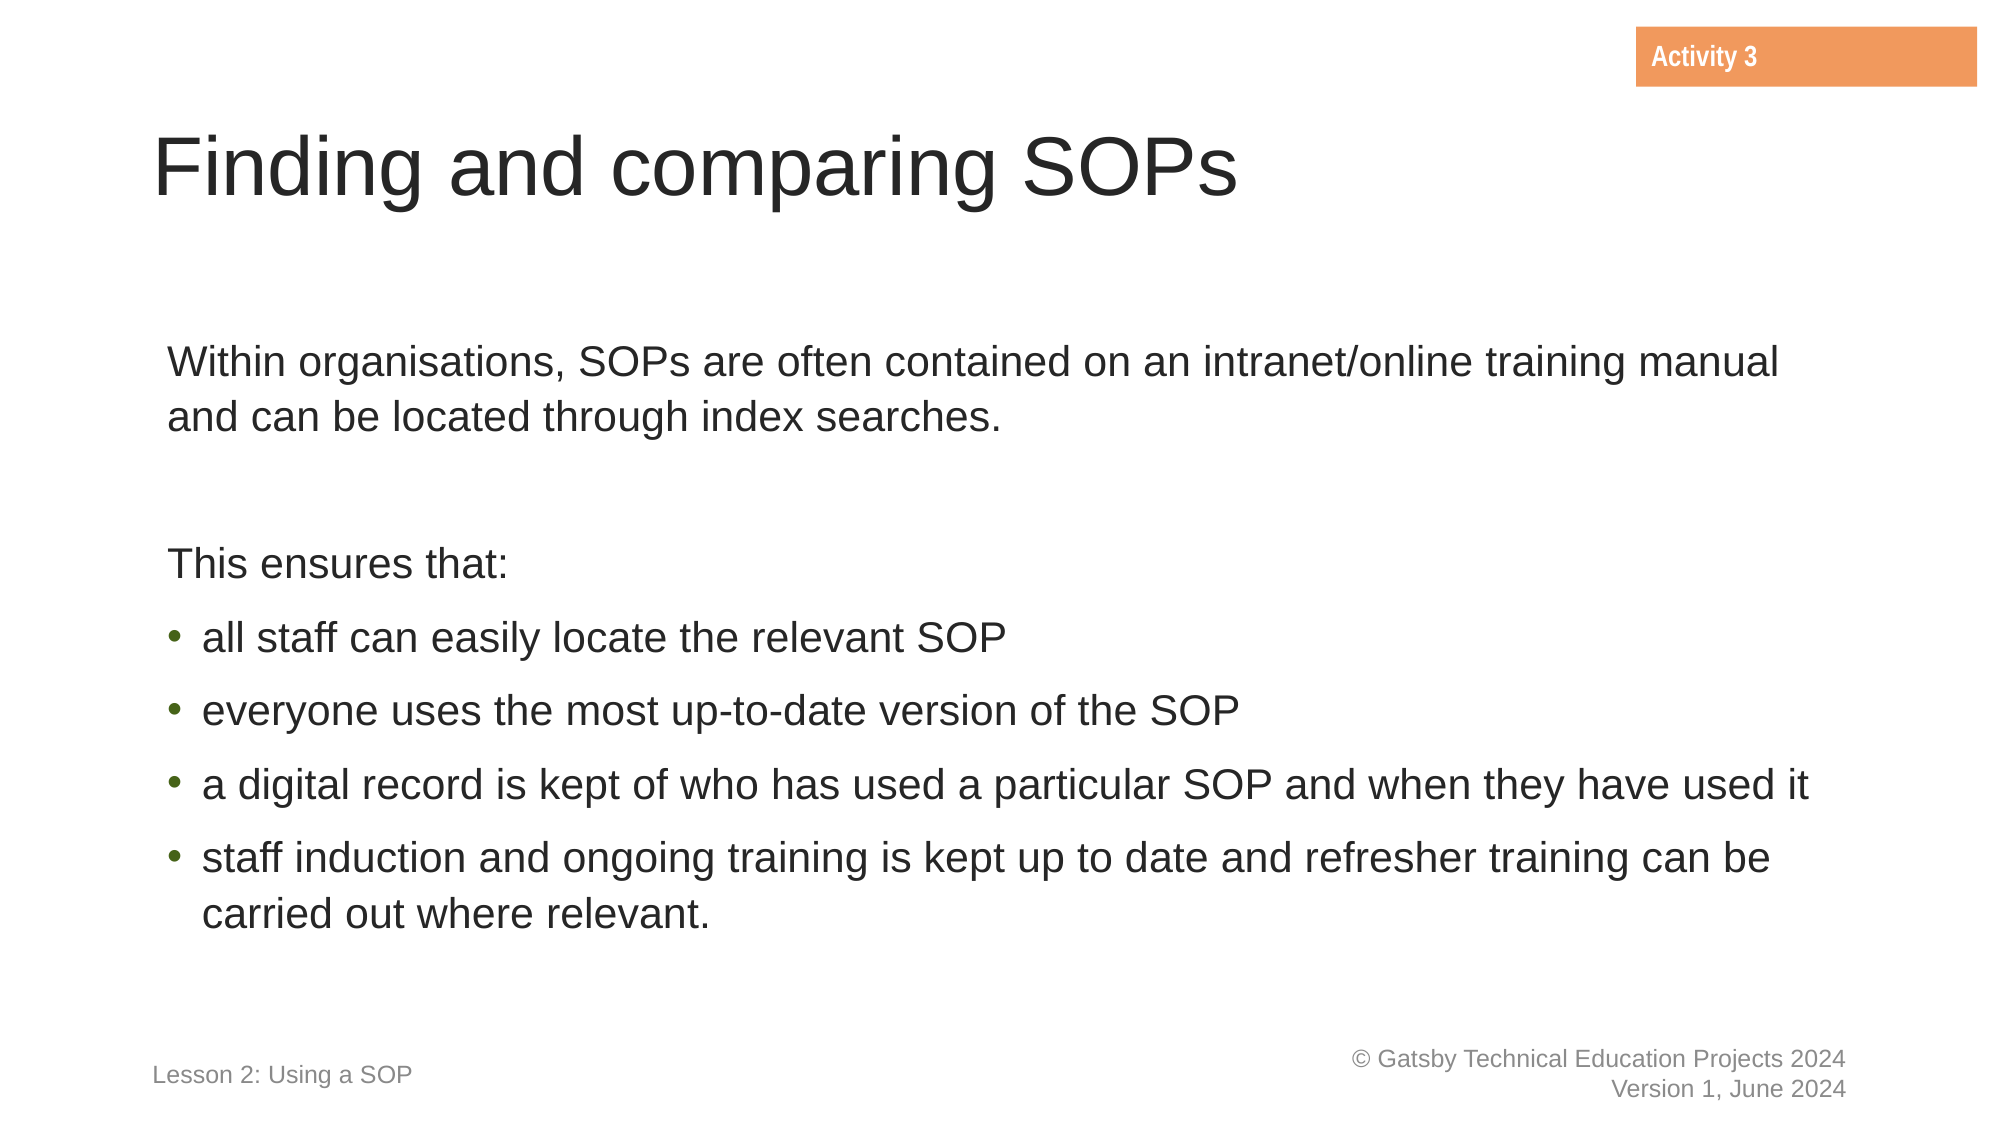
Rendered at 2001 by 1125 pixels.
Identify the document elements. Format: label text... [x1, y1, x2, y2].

list Lesson 2: Using a SOP [137, 1042, 829, 1103]
title Finding and comparing SOPs [137, 59, 1863, 278]
list Activity 3 [1636, 26, 1978, 87]
list Within organisations, SOPs are often contained on an intranet/online training manual and can be located through index searches. This ensures that: all staff can easily locate the relevant SOP everyone uses the most up-to-date version of the SOP a digital record is kept of who has used a particular SOP and when they have used it staff induction and ongoing training is kept up to date and refresher training can be carried out where relevant. [137, 299, 1863, 1014]
